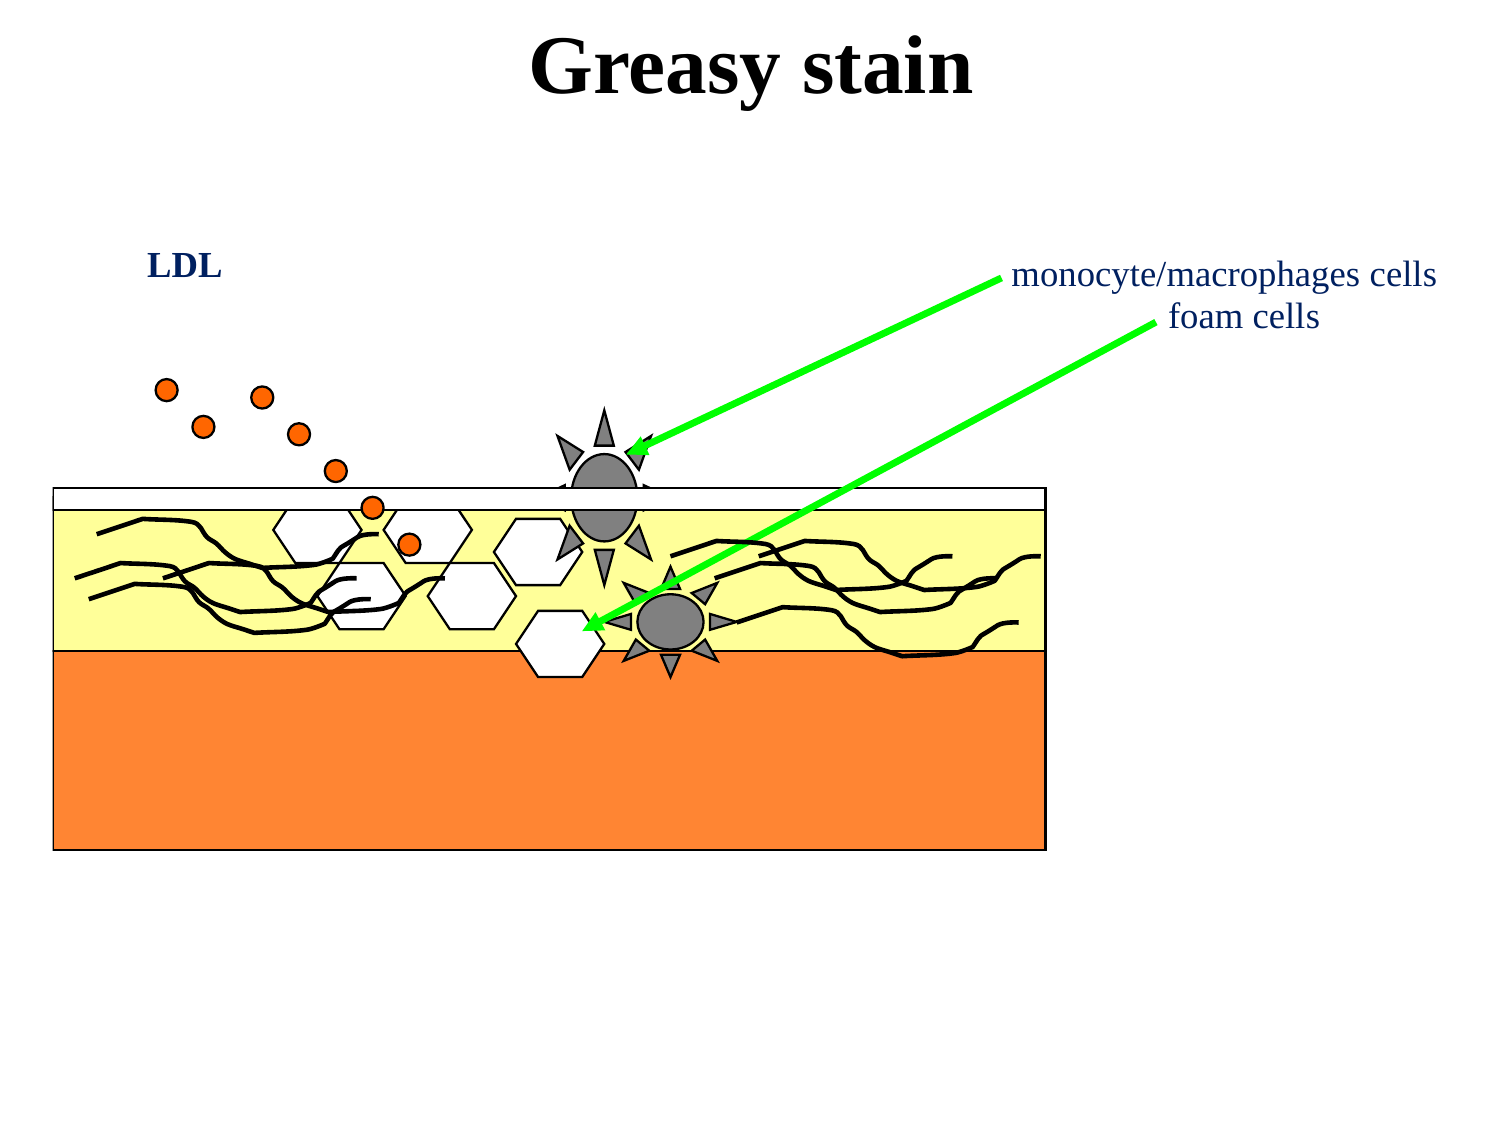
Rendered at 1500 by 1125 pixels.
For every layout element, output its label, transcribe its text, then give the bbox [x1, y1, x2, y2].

text_box Greasy stain [513, 3, 989, 208]
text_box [52, 209, 1438, 893]
